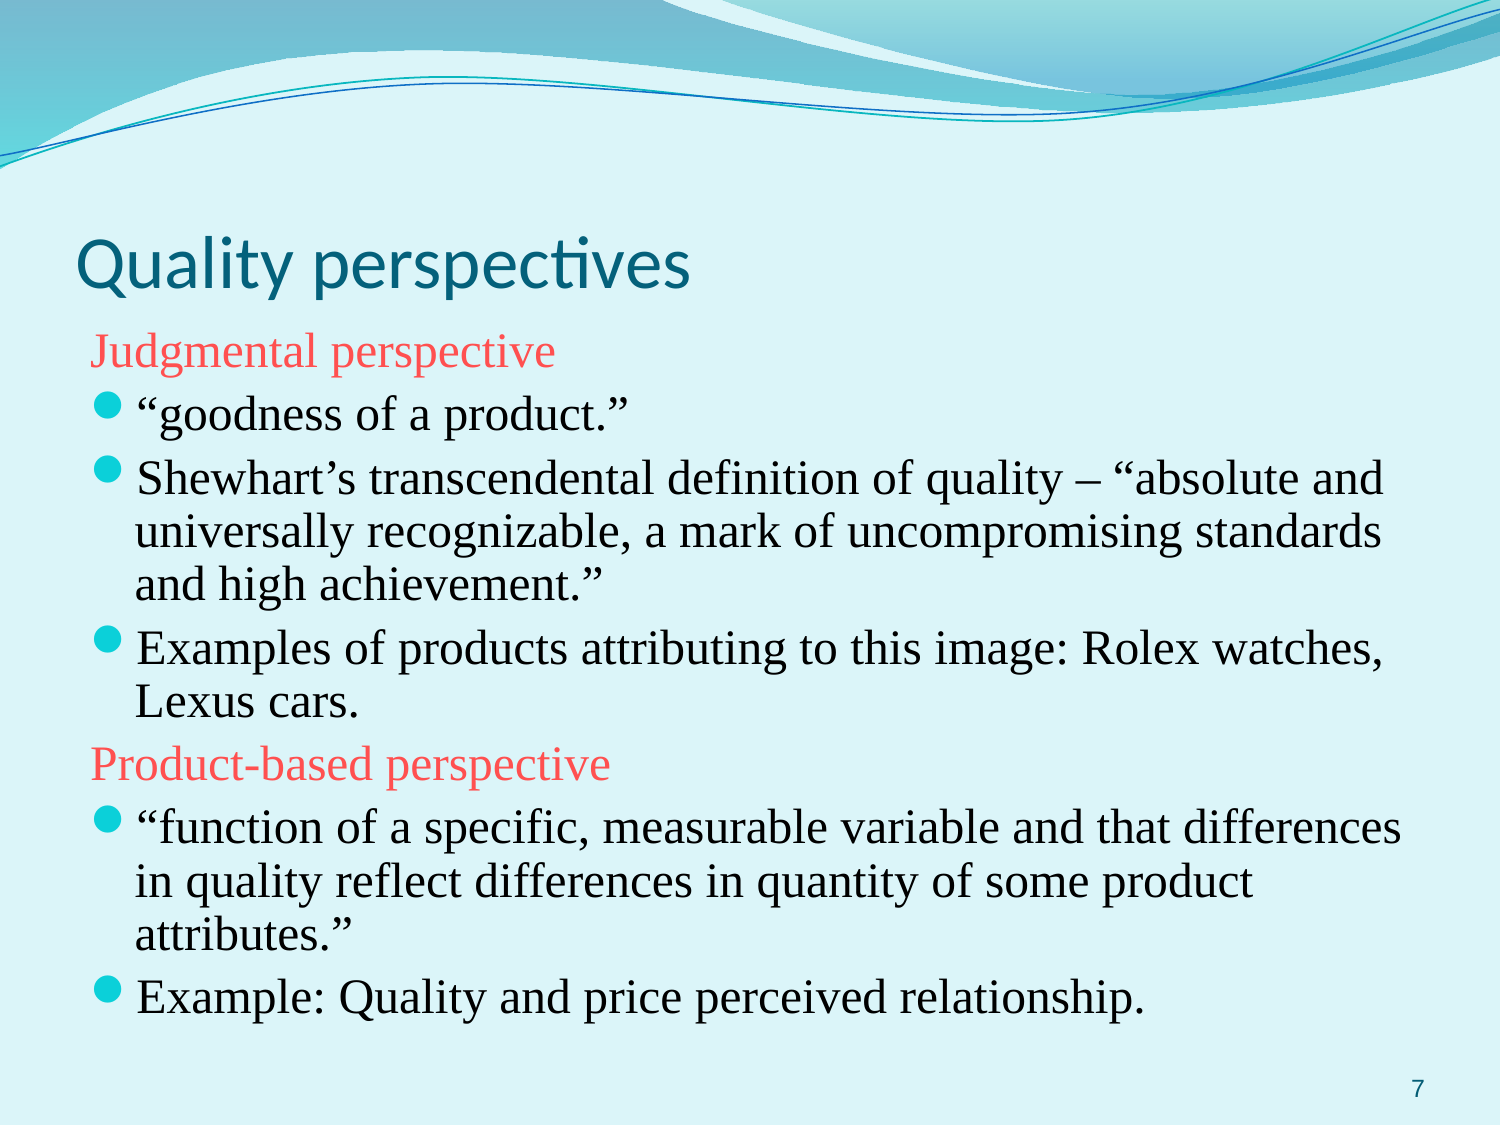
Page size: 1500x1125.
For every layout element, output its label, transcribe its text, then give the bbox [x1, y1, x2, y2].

title Quality perspectives [74, 115, 1426, 304]
list Judgmental perspective “goodness of a product.” Shewhart’s transcendental definition of quality – “absolute and universally recognizable, a mark of uncompromising standards and high achievement.” Examples of products attributing to this image: Rolex watches, Lexus cars. Product-based perspective “function of a specific, measurable variable and that differences in quality reflect differences in quantity of some product attributes.” Example: Quality and price perceived relationship. [74, 317, 1426, 1038]
slide_number 7 [1299, 1042, 1425, 1103]
